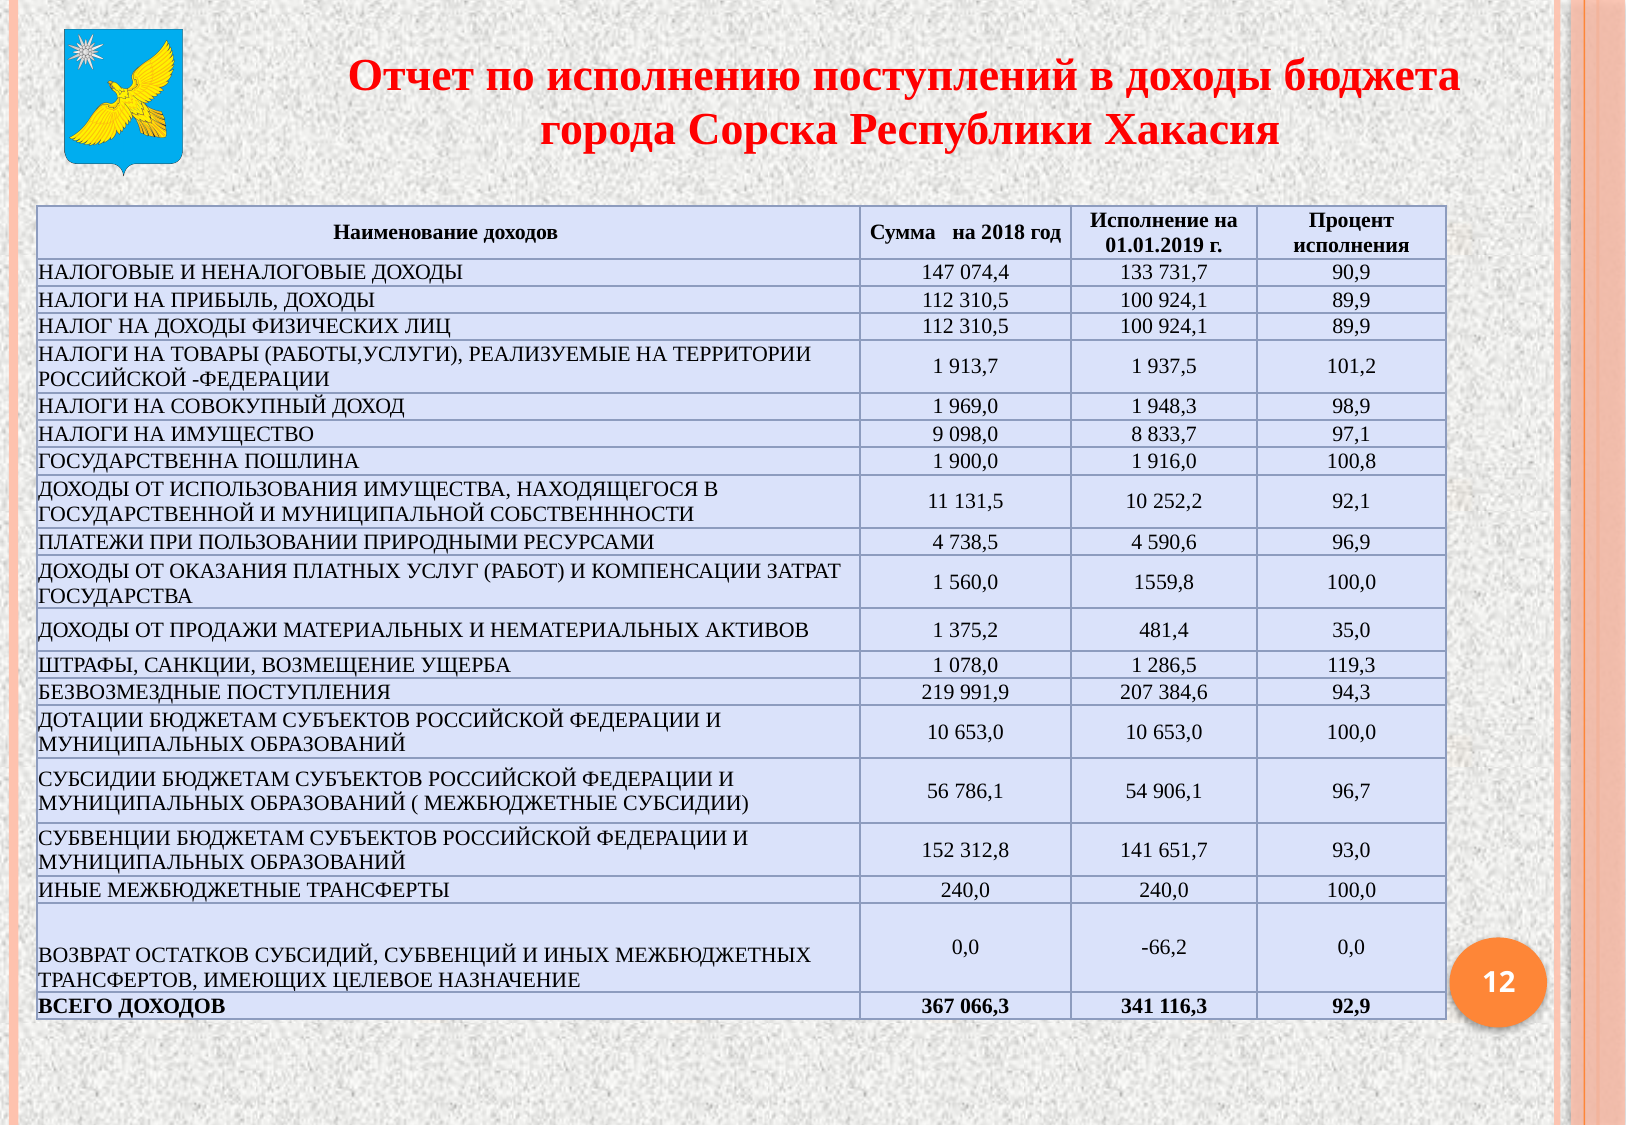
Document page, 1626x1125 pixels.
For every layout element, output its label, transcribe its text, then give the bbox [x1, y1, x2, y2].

table_cell ИНЫЕ МЕЖБЮДЖЕТНЫЕ ТРАНСФЕРТЫ [38, 877, 859, 902]
table_header Исполнение на 01.01.2019 г. [1072, 207, 1256, 258]
table_cell 112 310,5 [861, 287, 1070, 312]
table_cell 240,0 [861, 877, 1070, 902]
table_cell 100,0 [1258, 877, 1445, 902]
table_cell 35,0 [1258, 609, 1445, 650]
table_cell 207 384,6 [1072, 679, 1256, 704]
table_cell ШТРАФЫ, САНКЦИИ, ВОЗМЕЩЕНИЕ УЩЕРБА [38, 652, 859, 677]
table_cell 341 116,3 [1072, 993, 1256, 1018]
table_cell ВОЗВРАТ ОСТАТКОВ СУБСИДИЙ, СУБВЕНЦИЙ И ИНЫХ МЕЖБЮДЖЕТНЫХ ТРАНСФЕРТОВ, ИМЕЮЩИХ ЦЕЛЕВОЕ НАЗНАЧЕНИЕ [38, 904, 859, 991]
table_cell 10 252,2 [1072, 476, 1256, 527]
table_cell 481,4 [1072, 609, 1256, 650]
table_cell НАЛОГИ НА ПРИБЫЛЬ, ДОХОДЫ [38, 287, 859, 312]
picture [0, 0, 8, 1125]
table_cell 0,0 [1258, 904, 1445, 991]
table_cell 1 969,0 [861, 394, 1070, 419]
table_cell 1 078,0 [861, 652, 1070, 677]
table_cell 56 786,1 [861, 759, 1070, 822]
table_cell 92,9 [1258, 993, 1445, 1018]
table_cell 10 653,0 [861, 706, 1070, 757]
table_cell ДОХОДЫ ОТ ИСПОЛЬЗОВАНИЯ ИМУЩЕСТВА, НАХОДЯЩЕГОСЯ В ГОСУДАРСТВЕННОЙ И МУНИЦИПАЛЬНОЙ СОБСТВЕНННОСТИ [38, 476, 859, 527]
table_cell НАЛОГИ НА СОВОКУПНЫЙ ДОХОД [38, 394, 859, 419]
table_cell 100 924,1 [1072, 314, 1256, 339]
table_cell 96,9 [1258, 529, 1445, 554]
table_cell СУБВЕНЦИИ БЮДЖЕТАМ СУБЪЕКТОВ РОССИЙСКОЙ ФЕДЕРАЦИИ И МУНИЦИПАЛЬНЫХ ОБРАЗОВАНИЙ [38, 824, 859, 875]
table_cell ГОСУДАРСТВЕННА ПОШЛИНА [38, 448, 859, 474]
table_cell 1 375,2 [861, 609, 1070, 650]
table_cell -66,2 [1072, 904, 1256, 991]
table_header Процент исполнения [1258, 207, 1445, 258]
table_cell 152 312,8 [861, 824, 1070, 875]
table_cell 1 937,5 [1072, 341, 1256, 392]
table_cell НАЛОГ НА ДОХОДЫ ФИЗИЧЕСКИХ ЛИЦ [38, 314, 859, 339]
table_cell 93,0 [1258, 824, 1445, 875]
table_cell 1 286,5 [1072, 652, 1256, 677]
table_cell 98,9 [1258, 394, 1445, 419]
table_cell 141 651,7 [1072, 824, 1256, 875]
table_cell 4 738,5 [861, 529, 1070, 554]
table_cell 100,8 [1258, 448, 1445, 474]
table_cell НАЛОГИ НА ТОВАРЫ (РАБОТЫ,УСЛУГИ), РЕАЛИЗУЕМЫЕ НА ТЕРРИТОРИИ РОССИЙСКОЙ -ФЕДЕРАЦИИ [38, 341, 859, 392]
picture [1561, 0, 1570, 1125]
table_cell 92,1 [1258, 476, 1445, 527]
table_cell 9 098,0 [861, 421, 1070, 446]
table_header Сумма на 2018 год [861, 207, 1070, 258]
table_cell 101,2 [1258, 341, 1445, 392]
table_cell 112 310,5 [861, 314, 1070, 339]
table_cell 100 924,1 [1072, 287, 1256, 312]
table_cell 4 590,6 [1072, 529, 1256, 554]
table_cell БЕЗВОЗМЕЗДНЫЕ ПОСТУПЛЕНИЯ [38, 679, 859, 704]
table_cell 11 131,5 [861, 476, 1070, 527]
table_cell 96,7 [1258, 759, 1445, 822]
table_cell 147 074,4 [861, 260, 1070, 285]
table_cell НАЛОГИ НА ИМУЩЕСТВО [38, 421, 859, 446]
table_cell ДОХОДЫ ОТ ОКАЗАНИЯ ПЛАТНЫХ УСЛУГ (РАБОТ) И КОМПЕНСАЦИИ ЗАТРАТ ГОСУДАРСТВА [38, 556, 859, 607]
table_cell 240,0 [1072, 877, 1256, 902]
table_header Наименование доходов [38, 207, 859, 258]
table_cell ВСЕГО ДОХОДОВ [38, 993, 859, 1018]
table_cell 8 833,7 [1072, 421, 1256, 446]
table_cell ДОХОДЫ ОТ ПРОДАЖИ МАТЕРИАЛЬНЫХ И НЕМАТЕРИАЛЬНЫХ АКТИВОВ [38, 609, 859, 650]
table_cell 133 731,7 [1072, 260, 1256, 285]
table_cell 10 653,0 [1072, 706, 1256, 757]
table_cell 367 066,3 [861, 993, 1070, 1018]
table_cell 90,9 [1258, 260, 1445, 285]
table_cell СУБСИДИИ БЮДЖЕТАМ СУБЪЕКТОВ РОССИЙСКОЙ ФЕДЕРАЦИИ И МУНИЦИПАЛЬНЫХ ОБРАЗОВАНИЙ ( МЕЖБЮДЖЕТНЫЕ СУБСИДИИ) [38, 759, 859, 822]
table_cell 97,1 [1258, 421, 1445, 446]
picture [19, 0, 1554, 1125]
table_cell 100,0 [1258, 706, 1445, 757]
table_cell 54 906,1 [1072, 759, 1256, 822]
table_cell 0,0 [861, 904, 1070, 991]
table_cell 1 560,0 [861, 556, 1070, 607]
table_cell 89,9 [1258, 314, 1445, 339]
table_cell 89,9 [1258, 287, 1445, 312]
table_cell 219 991,9 [861, 679, 1070, 704]
table_cell 119,3 [1258, 652, 1445, 677]
table_cell 1 913,7 [861, 341, 1070, 392]
table_cell ДОТАЦИИ БЮДЖЕТАМ СУБЪЕКТОВ РОССИЙСКОЙ ФЕДЕРАЦИИ И МУНИЦИПАЛЬНЫХ ОБРАЗОВАНИЙ [38, 706, 859, 757]
text_box Отчет по исполнению поступлений в доходы бюджета города Сорска Республики Хакасия [273, 36, 1548, 162]
table_cell НАЛОГОВЫЕ И НЕНАЛОГОВЫЕ ДОХОДЫ [38, 260, 859, 285]
table_cell 1559,8 [1072, 556, 1256, 607]
table_cell ПЛАТЕЖИ ПРИ ПОЛЬЗОВАНИИ ПРИРОДНЫМИ РЕСУРСАМИ [38, 529, 859, 554]
table_cell 1 948,3 [1072, 394, 1256, 419]
table_cell 100,0 [1258, 556, 1445, 607]
table_cell 1 900,0 [861, 448, 1070, 474]
table_cell 1 916,0 [1072, 448, 1256, 474]
slide_number 12 [1444, 940, 1553, 1027]
table_cell 94,3 [1258, 679, 1445, 704]
